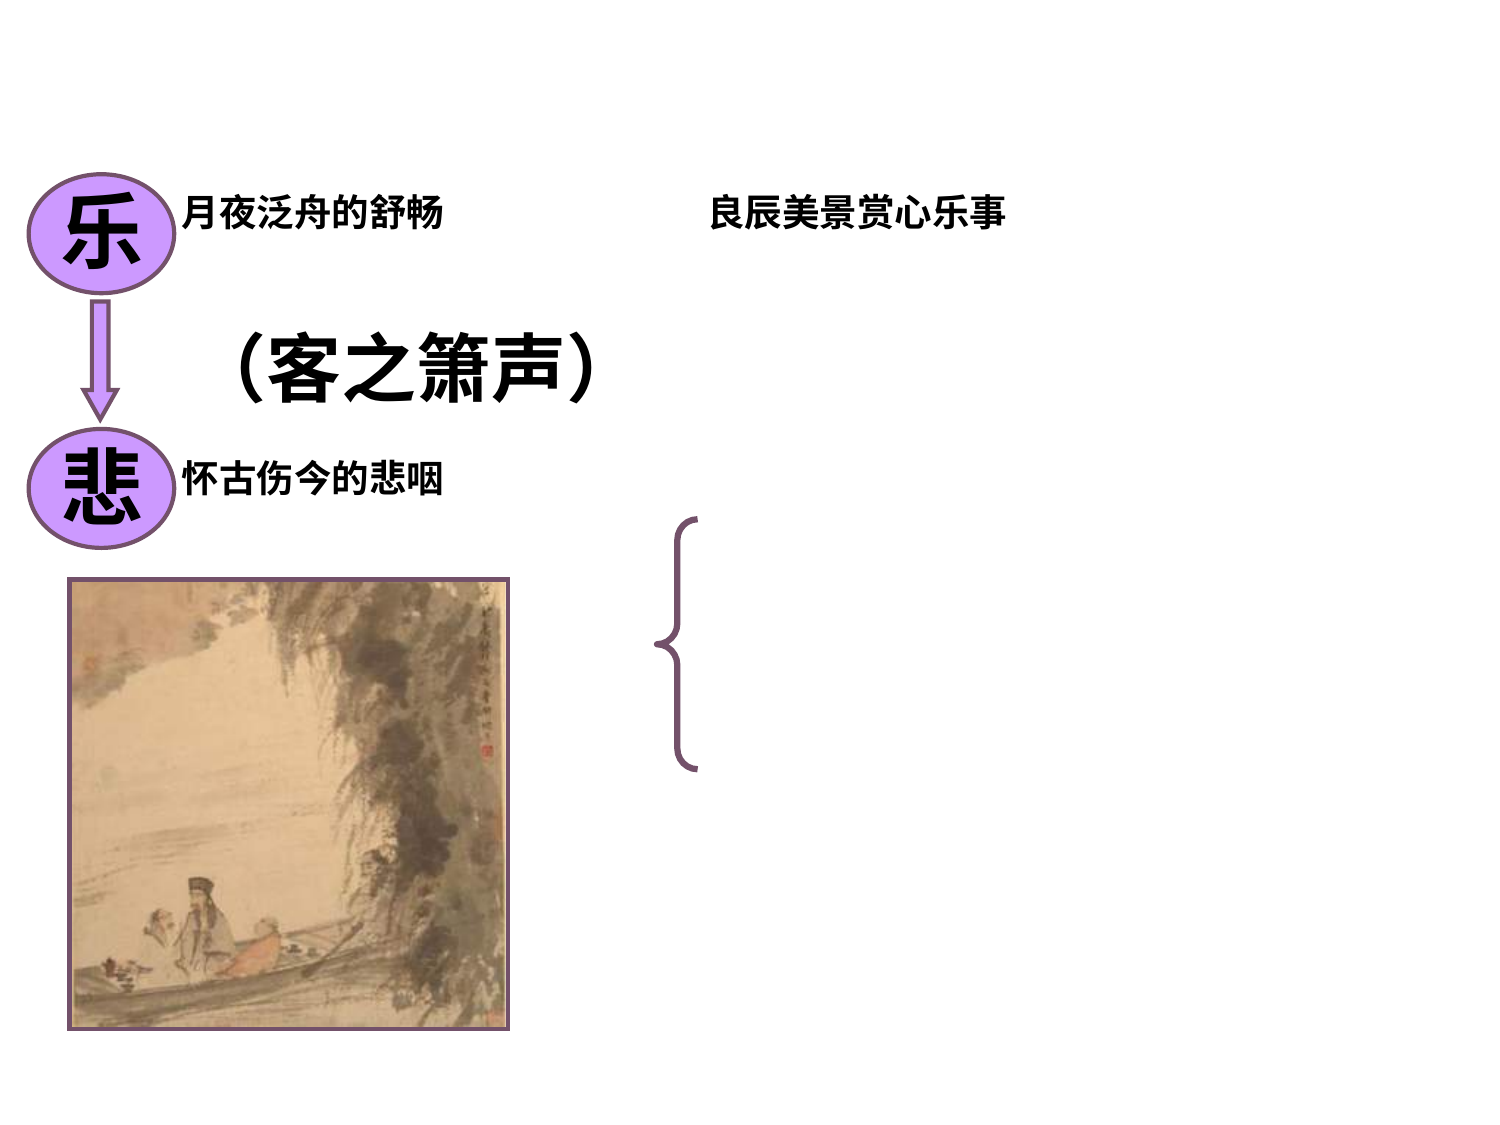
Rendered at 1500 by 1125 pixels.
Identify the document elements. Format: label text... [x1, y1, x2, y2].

text_box [83, 301, 117, 420]
text_box 乐 [45, 171, 175, 287]
text_box 月夜泛舟的舒畅 [175, 181, 692, 242]
picture [71, 581, 506, 1027]
text_box 良辰美景赏心乐事 [692, 181, 1347, 242]
text_box [656, 519, 698, 770]
text_box [28, 450, 45, 526]
text_box [75, 544, 128, 548]
text_box [69, 287, 134, 294]
text_box 怀古伤今的悲咽 [166, 447, 713, 508]
text_box 悲 [45, 428, 175, 544]
text_box （客之箫声） [176, 314, 656, 420]
text_box [28, 196, 45, 272]
